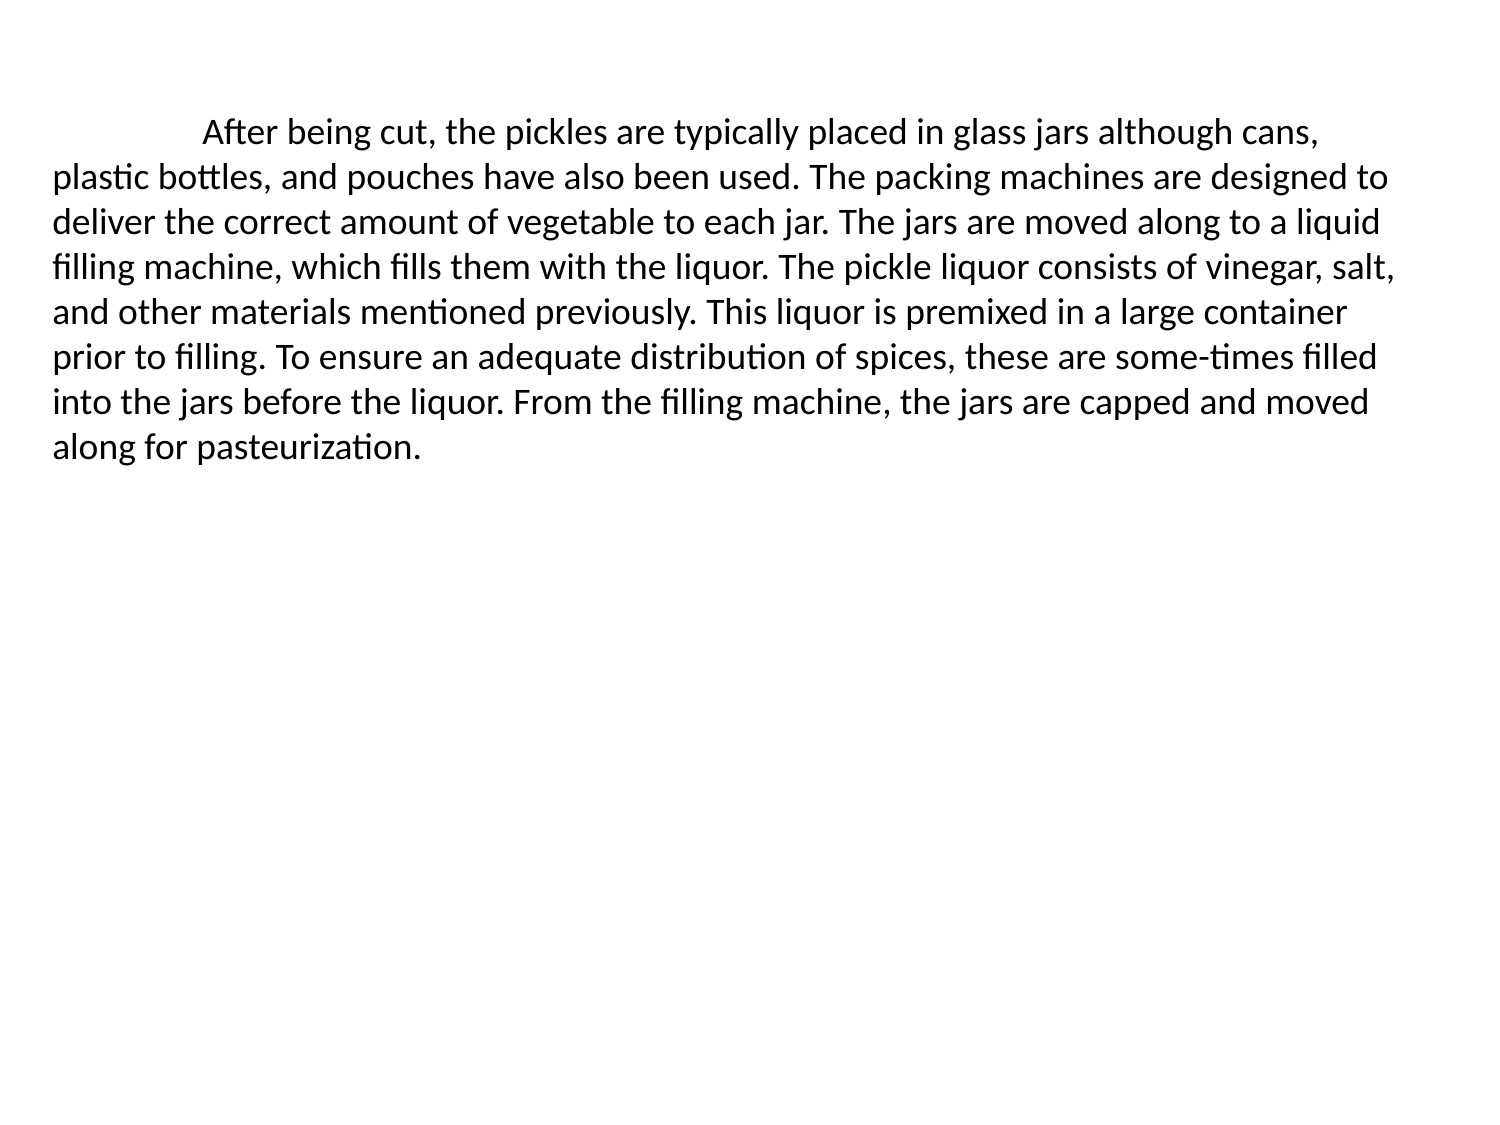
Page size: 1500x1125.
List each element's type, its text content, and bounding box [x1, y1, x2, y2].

text_box After being cut, the pickles are typically placed in glass jars although cans, plastic bottles, and pouches have also been used. The packing machines are designed to deliver the correct amount of vegetable to each jar. The jars are moved along to a liquid filling machine, which fills them with the liquor. The pickle liquor consists of vinegar, salt, and other materials mentioned previously. This liquor is premixed in a large container prior to filling. To ensure an adequate distribution of spices, these are some-times filled into the jars before the liquor. From the filling machine, the jars are capped and moved along for pasteurization. [37, 99, 1425, 539]
